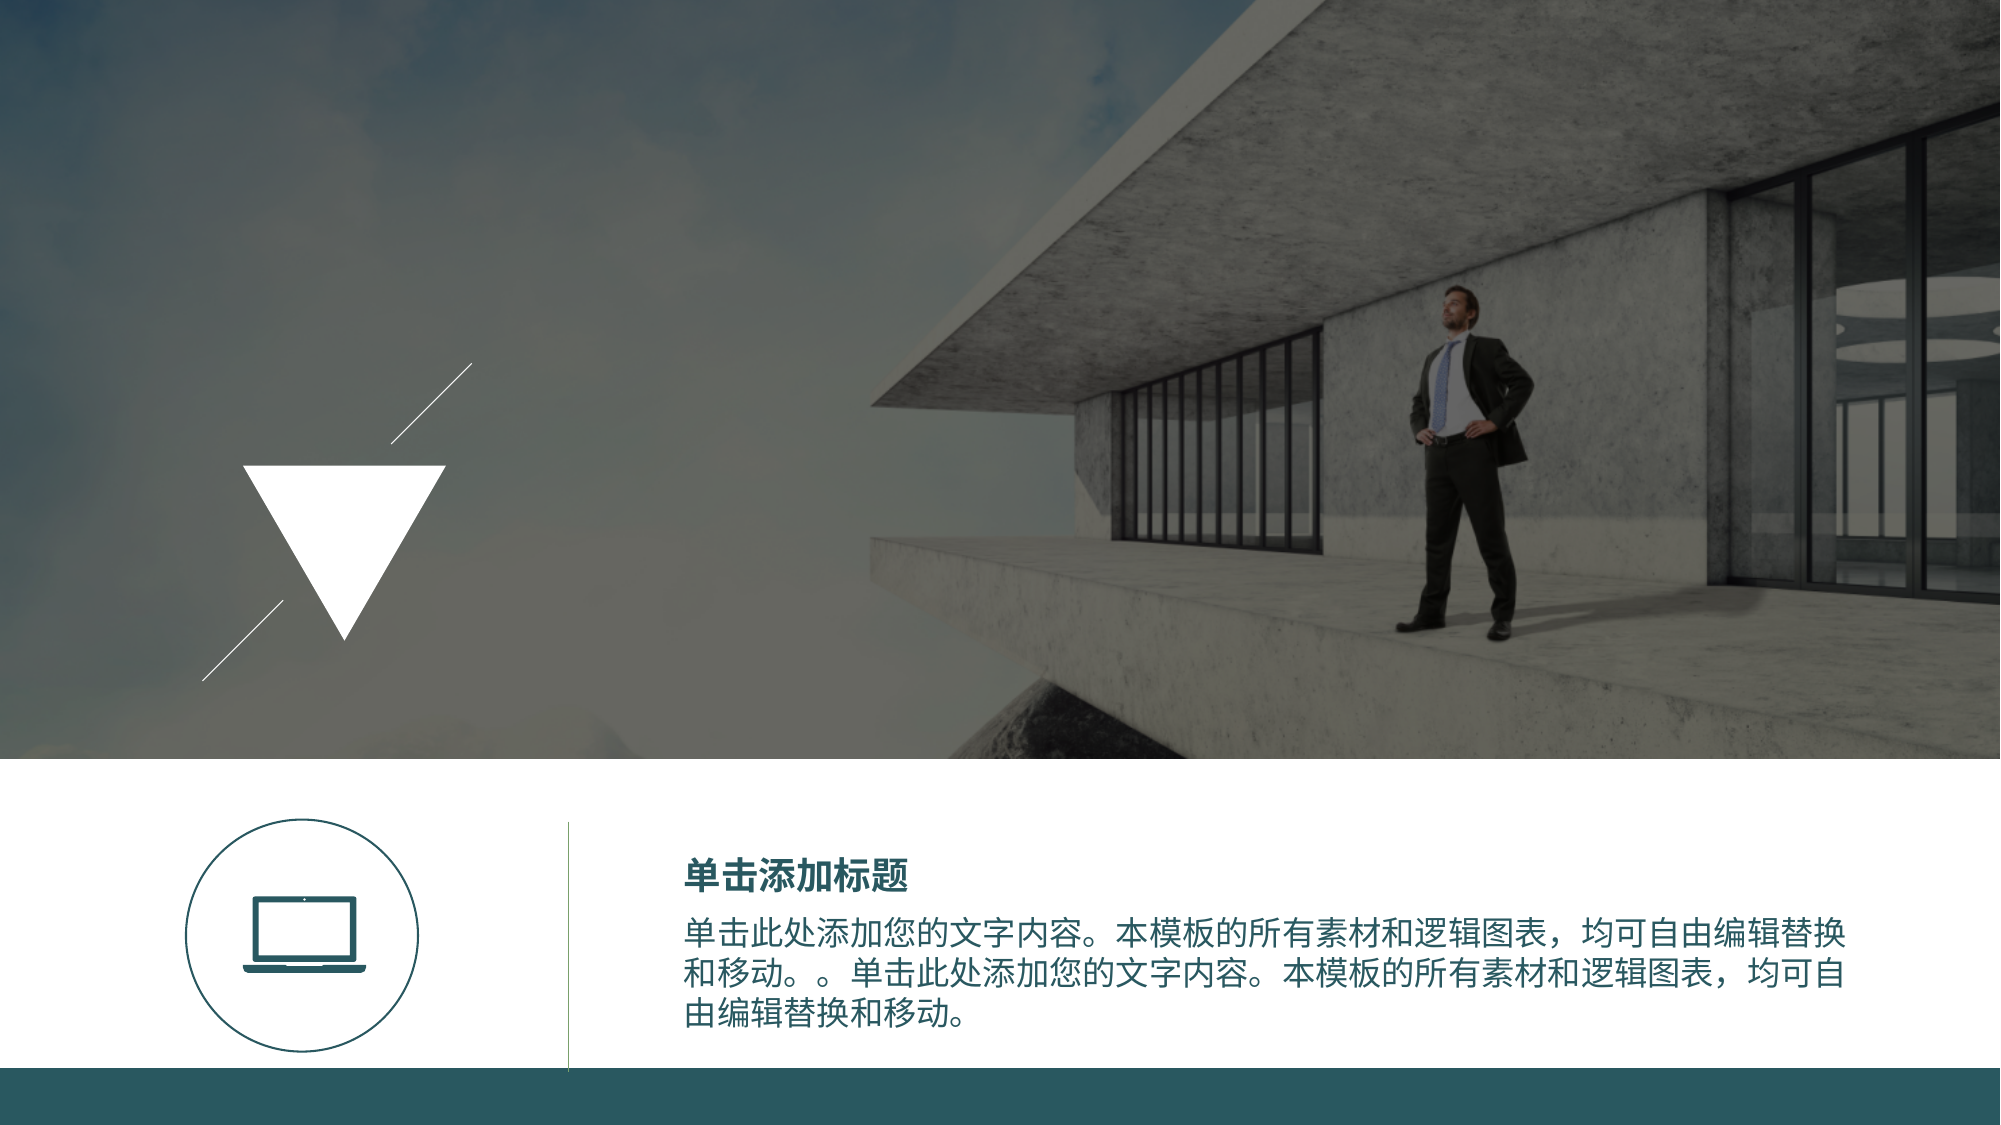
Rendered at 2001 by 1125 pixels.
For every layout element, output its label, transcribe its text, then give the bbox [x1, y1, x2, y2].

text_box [242, 896, 367, 974]
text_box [391, 363, 472, 444]
picture [0, 0, 2000, 760]
text_box 单击添加标题 [669, 844, 966, 904]
text_box [184, 818, 420, 1053]
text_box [202, 600, 284, 681]
text_box 单击此处添加您的文字内容。本模板的所有素材和逻辑图表，均可自由编辑替换和移动。。单击此处添加您的文字内容。本模板的所有素材和逻辑图表，均可自由编辑替换和移动。 [669, 904, 1869, 1040]
